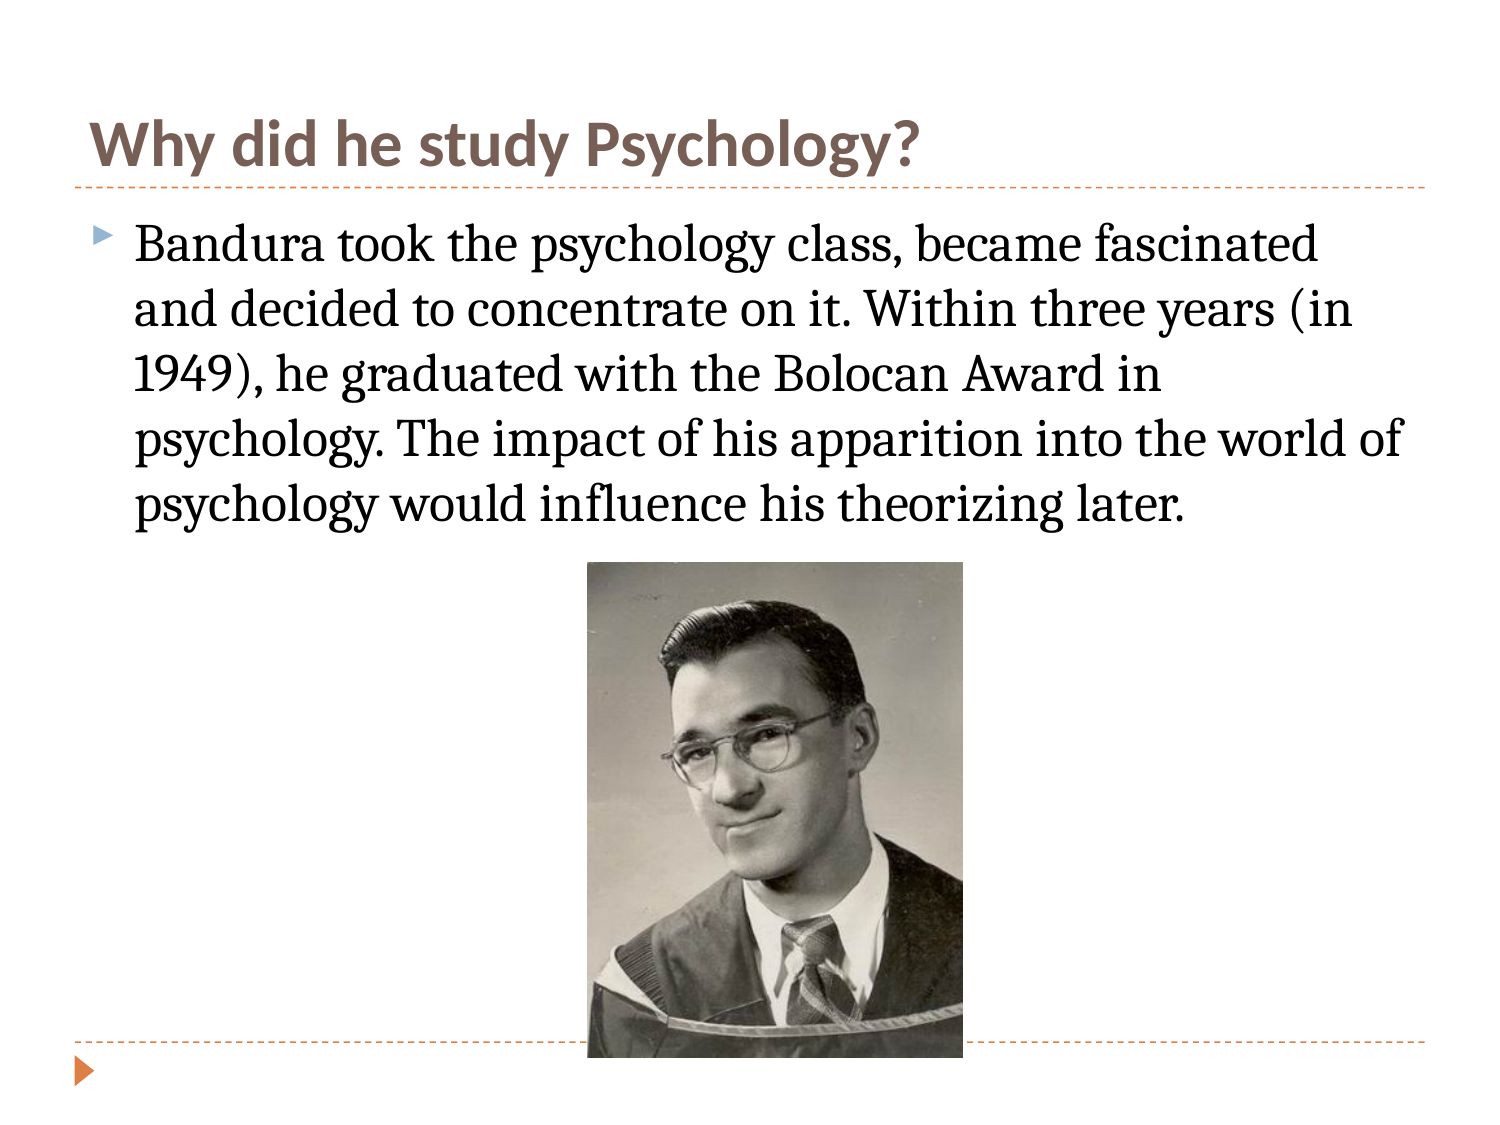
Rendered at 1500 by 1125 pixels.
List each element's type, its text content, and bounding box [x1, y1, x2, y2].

list Bandura took the psychology class, became fascinated and decided to concentrate on it. Within three years (in 1949), he graduated with the Bolocan Award in psychology. The impact of his apparition into the world of psychology would influence his theorizing later. [75, 200, 1425, 1010]
picture [587, 562, 963, 1058]
title Why did he study Psychology? [75, 24, 1425, 188]
